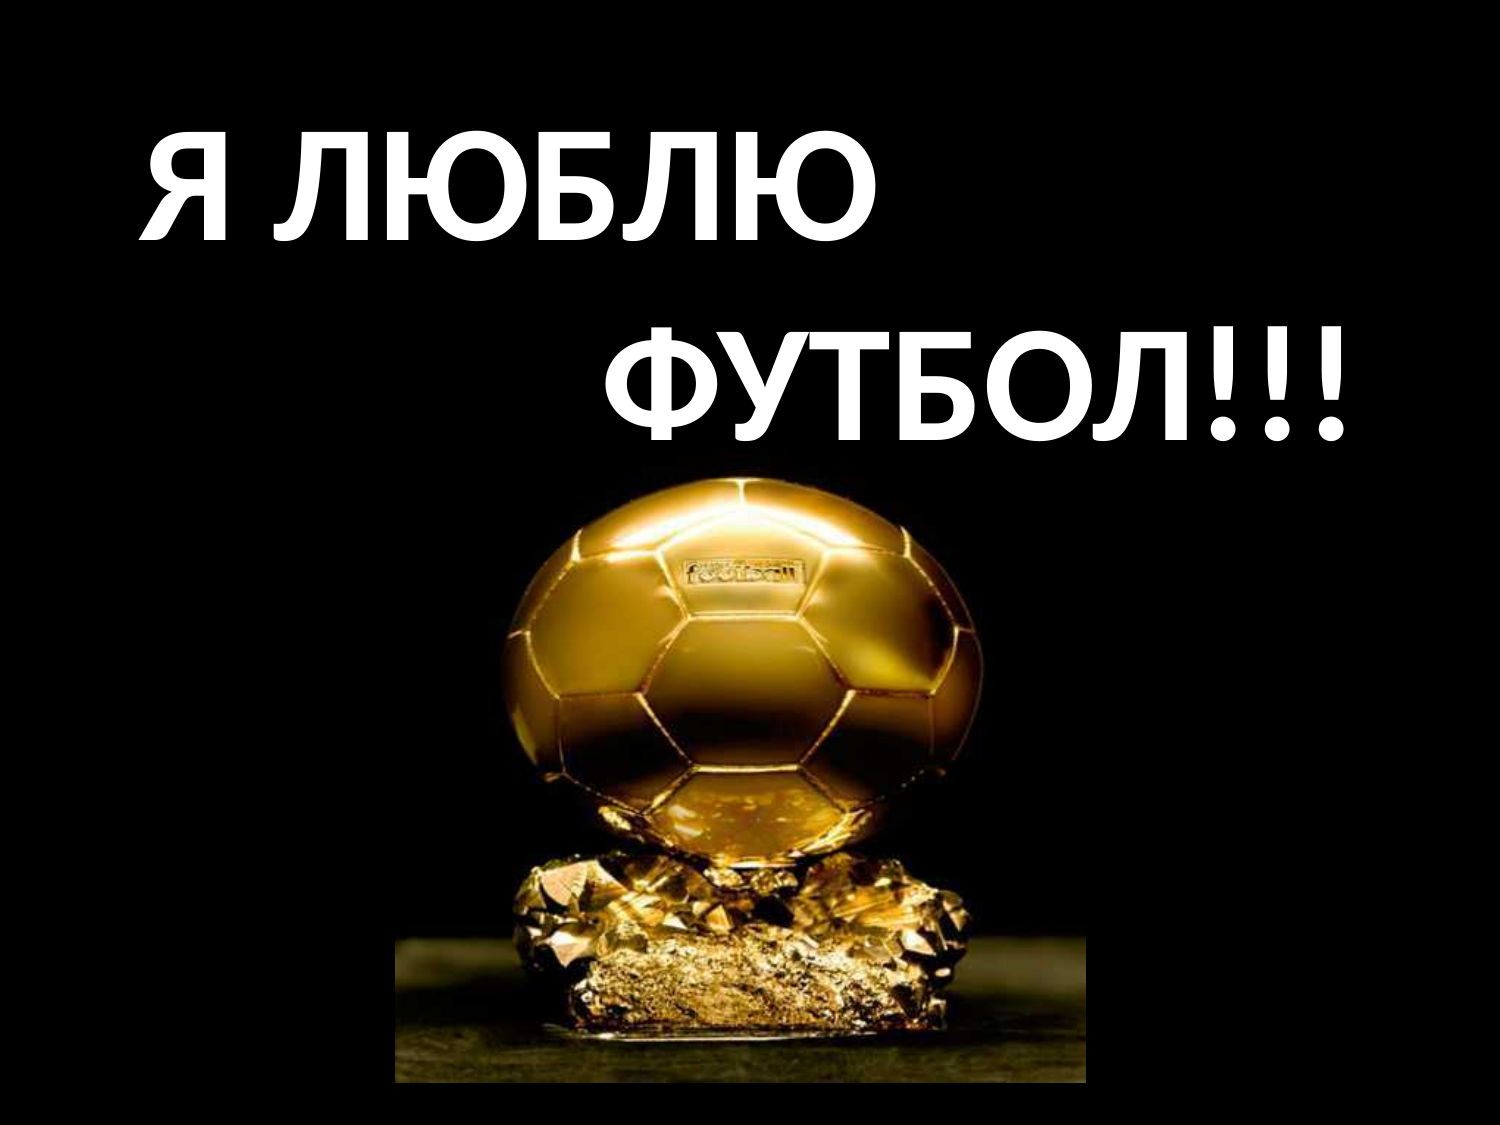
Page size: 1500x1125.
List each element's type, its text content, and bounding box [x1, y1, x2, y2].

text_box Я ЛЮБЛЮ ФУТБОЛ!!! [112, 66, 1435, 481]
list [395, 266, 1086, 1083]
